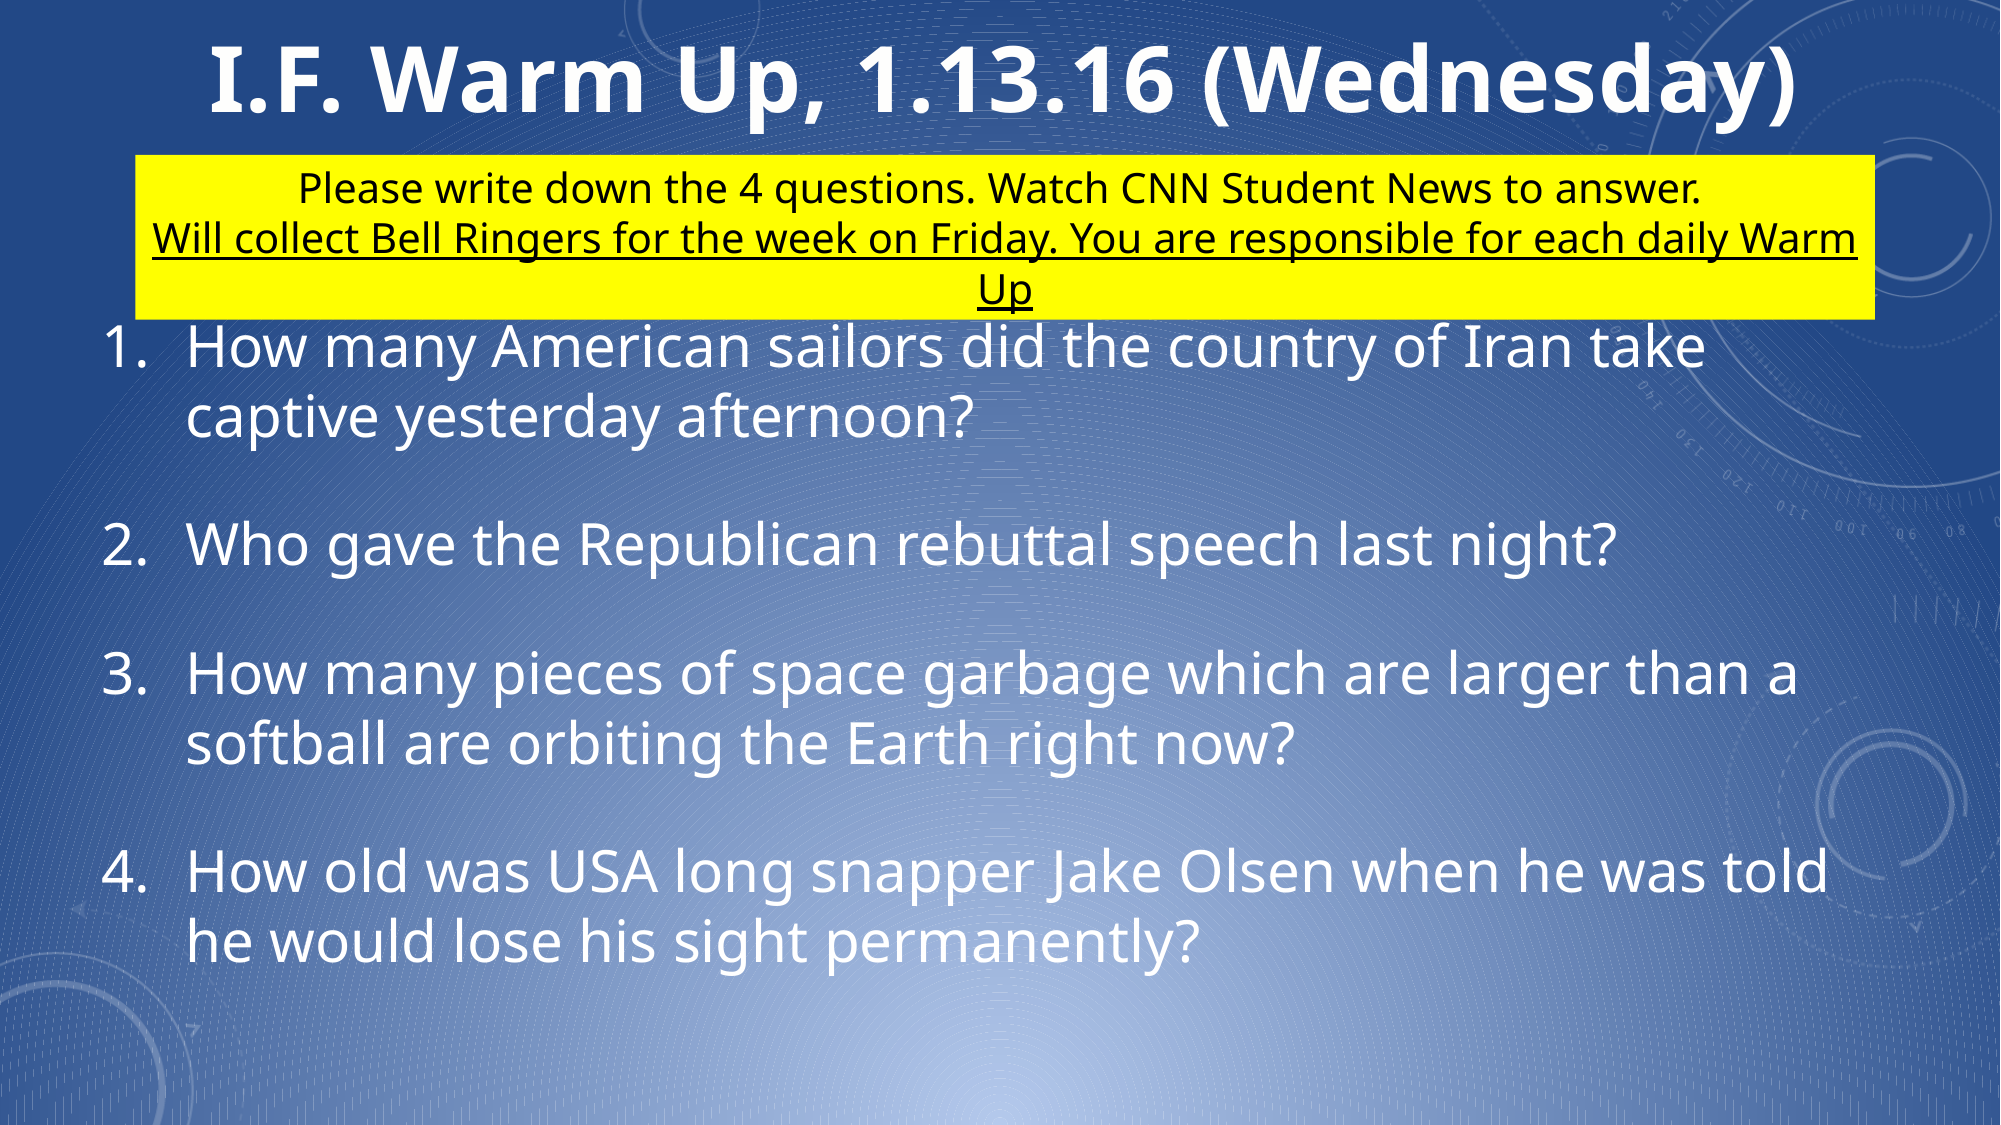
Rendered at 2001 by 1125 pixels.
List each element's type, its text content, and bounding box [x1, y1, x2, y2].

picture [0, 0, 2000, 1125]
text_box Please write down the 4 questions. Watch CNN Student News to answer. Will collect Bell Ringers for the week on Friday. You are responsible for each daily Warm Up [135, 154, 1875, 301]
text_box How many American sailors did the country of Iran take captive yesterday afternoon? Who gave the Republican rebuttal speech last night? How many pieces of space garbage which are larger than a softball are orbiting the Earth right now? How old was USA long snapper Jake Olsen when he was told he would lose his sight permanently? [24, 301, 1963, 1110]
text_box I.F. Warm Up, 1.13.16 (Wednesday) [135, 13, 1875, 139]
